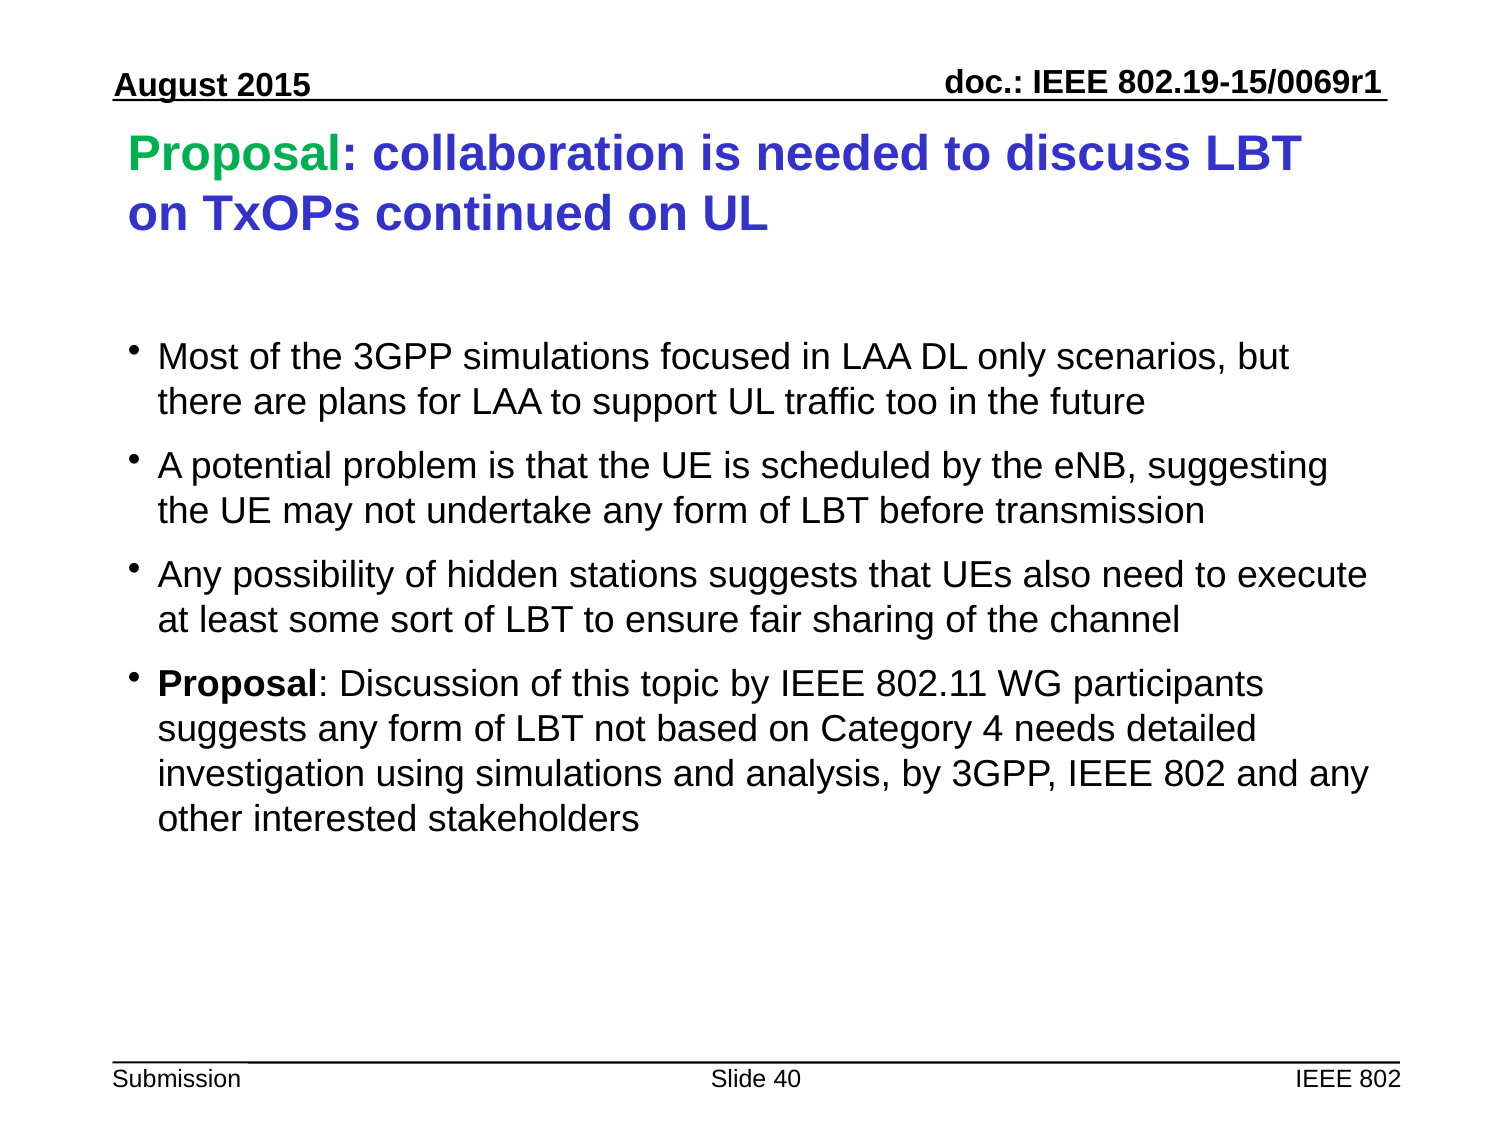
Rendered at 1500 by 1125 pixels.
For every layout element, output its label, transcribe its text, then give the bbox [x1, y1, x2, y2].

title Proposal: collaboration is needed to discuss LBT on TxOPs continued on UL [112, 112, 1388, 288]
list Most of the 3GPP simulations focused in LAA DL only scenarios, but there are plans for LAA to support UL traffic too in the future A potential problem is that the UE is scheduled by the eNB, suggesting the UE may not undertake any form of LBT before transmission Any possibility of hidden stations suggests that UEs also need to execute at least some sort of LBT to ensure fair sharing of the channel Proposal: Discussion of this topic by IEEE 802.11 WG participants suggests any form of LBT not based on Category 4 needs detailed investigation using simulations and analysis, by 3GPP, IEEE 802 and any other interested stakeholders [112, 324, 1388, 1000]
slide_number Slide 40 [709, 1061, 803, 1093]
footer IEEE 802 [1294, 1061, 1402, 1093]
